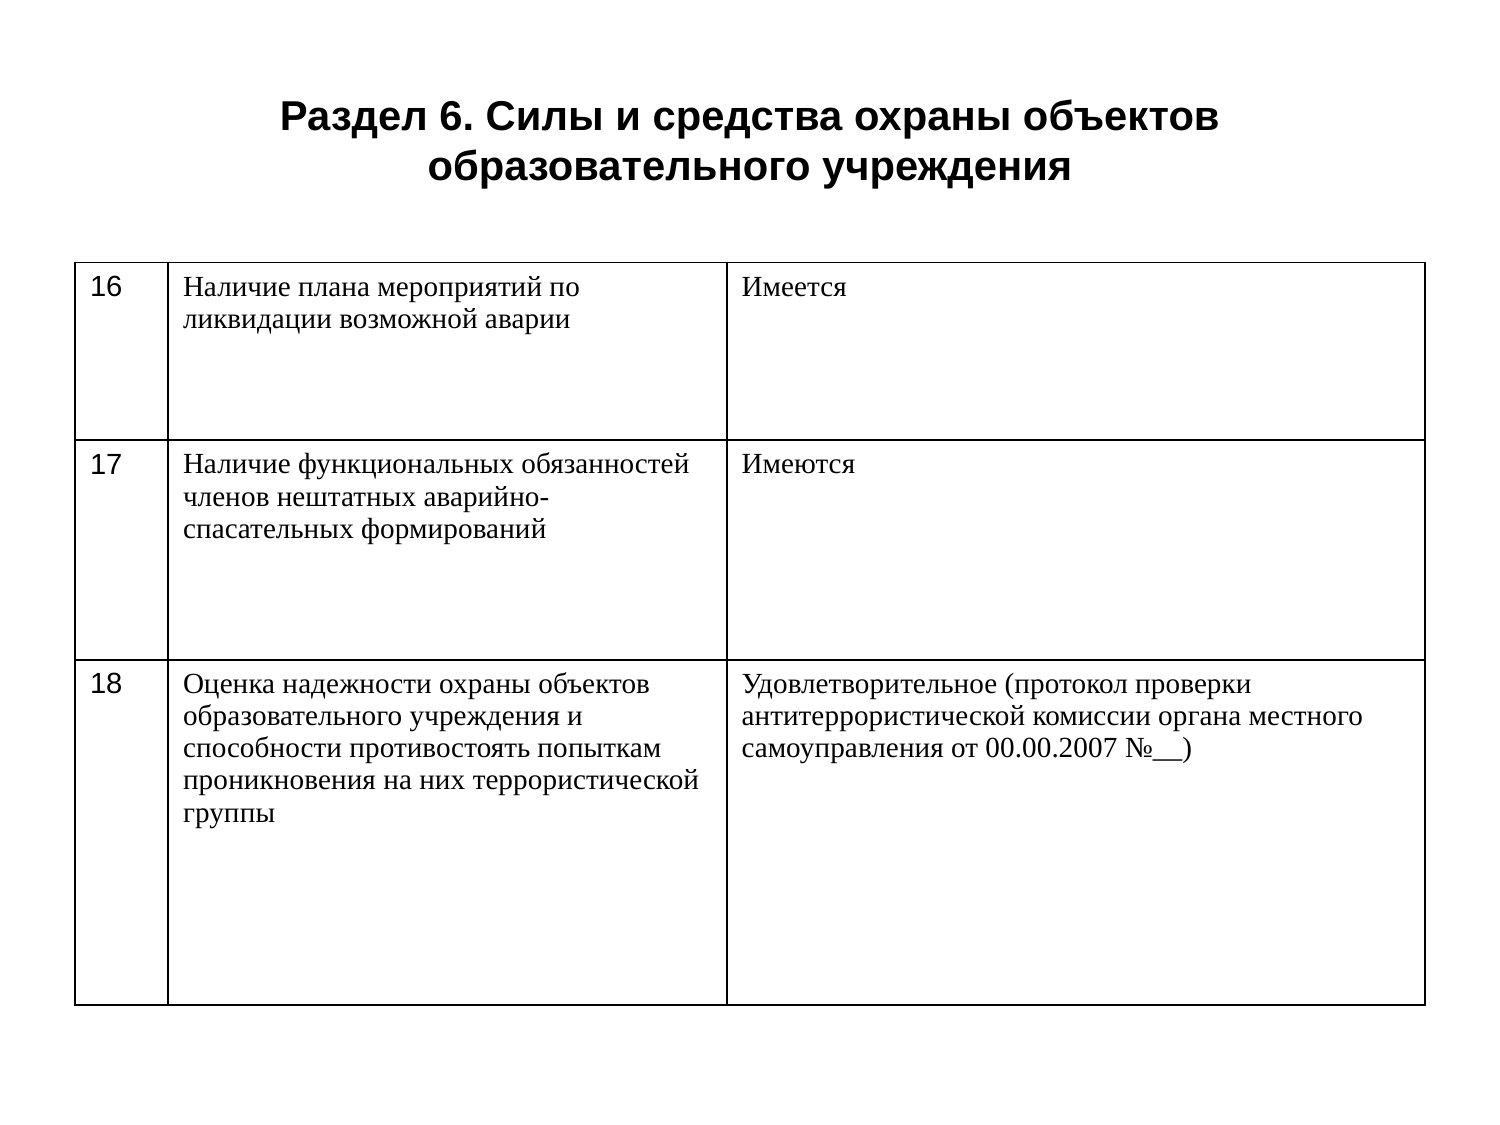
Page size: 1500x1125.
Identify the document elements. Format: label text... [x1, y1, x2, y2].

table_cell Удовлетворительное (протокол проверки антитеррористической комиссии органа местного самоуправления от 00.00.2007 №__) [728, 661, 1424, 1004]
table_header 16 [76, 263, 167, 439]
table_header Имеется [728, 263, 1424, 439]
table_cell Оценка надежности охраны объектов образовательного учреждения и способности противостоять попыткам проникновения на них террористической группы [169, 661, 726, 1004]
title Раздел 6. Силы и средства охраны объектов образовательного учреждения [74, 44, 1426, 233]
table_cell 18 [76, 661, 167, 1004]
table_header Наличие плана мероприятий по ликвидации возможной аварии [169, 263, 726, 439]
table_cell Имеются [728, 441, 1424, 659]
table_cell Наличие функциональных обязанностей членов нештатных аварийно-спасательных формирований [169, 441, 726, 659]
table_cell 17 [76, 441, 167, 659]
